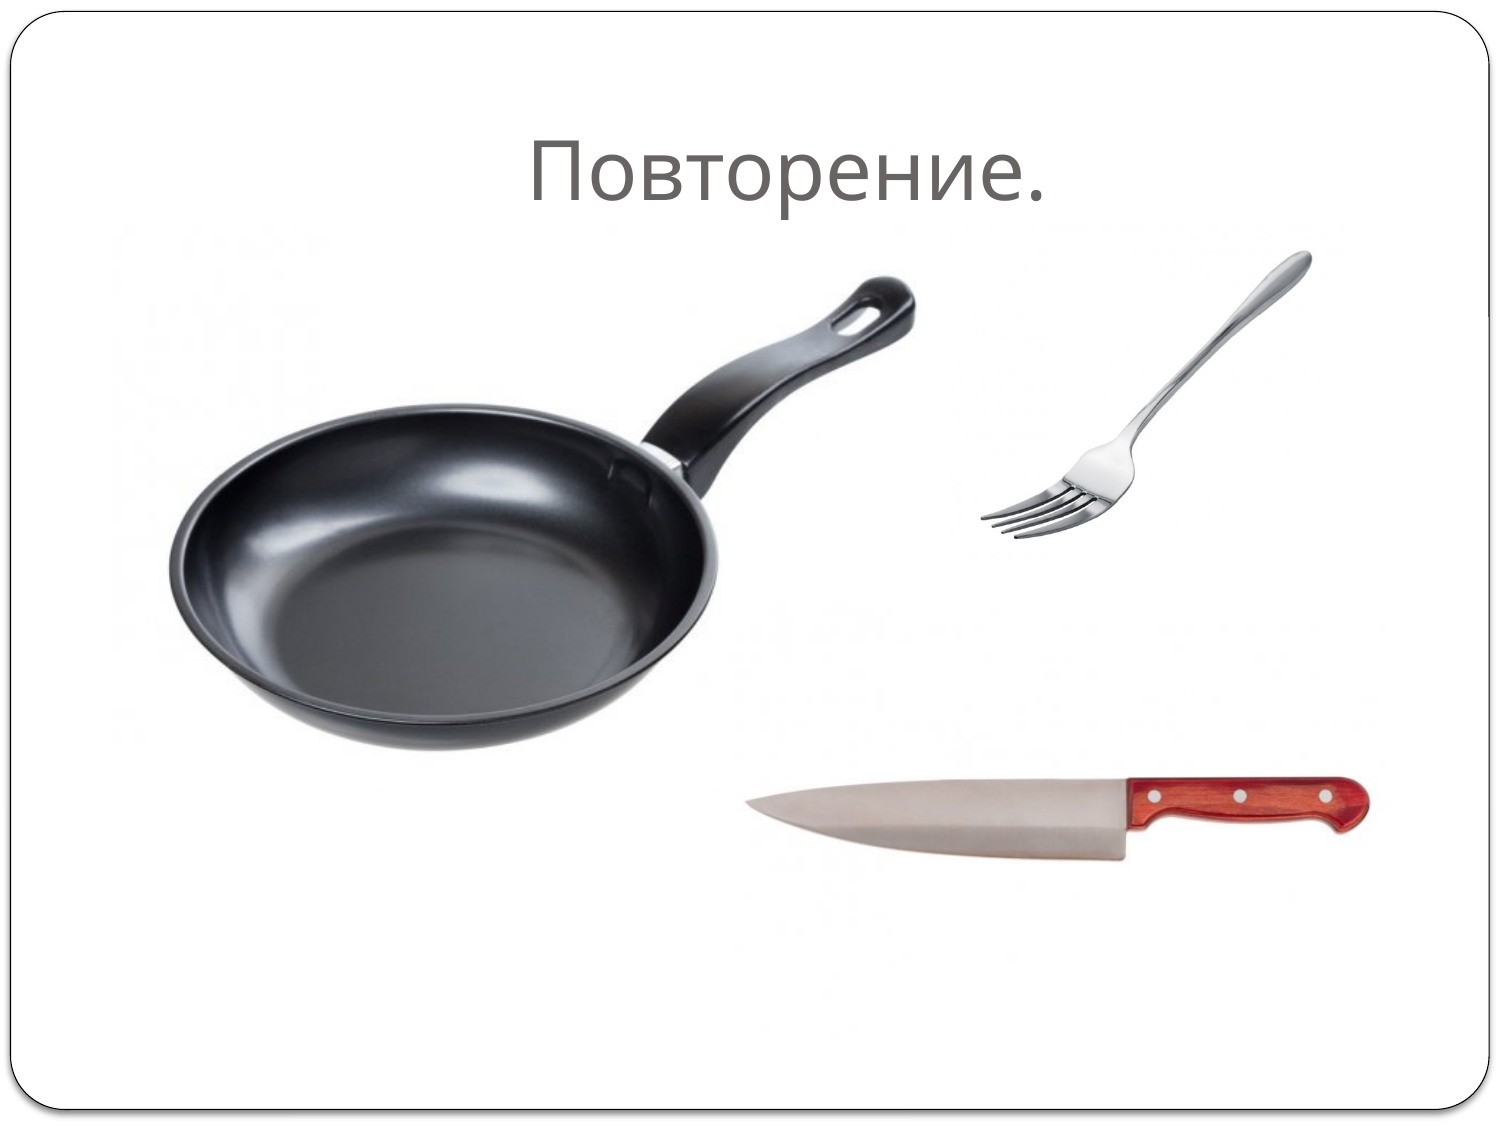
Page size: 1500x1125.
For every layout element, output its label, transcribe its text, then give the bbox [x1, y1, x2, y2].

picture [112, 224, 1388, 1042]
title Повторение. [150, 45, 1425, 233]
